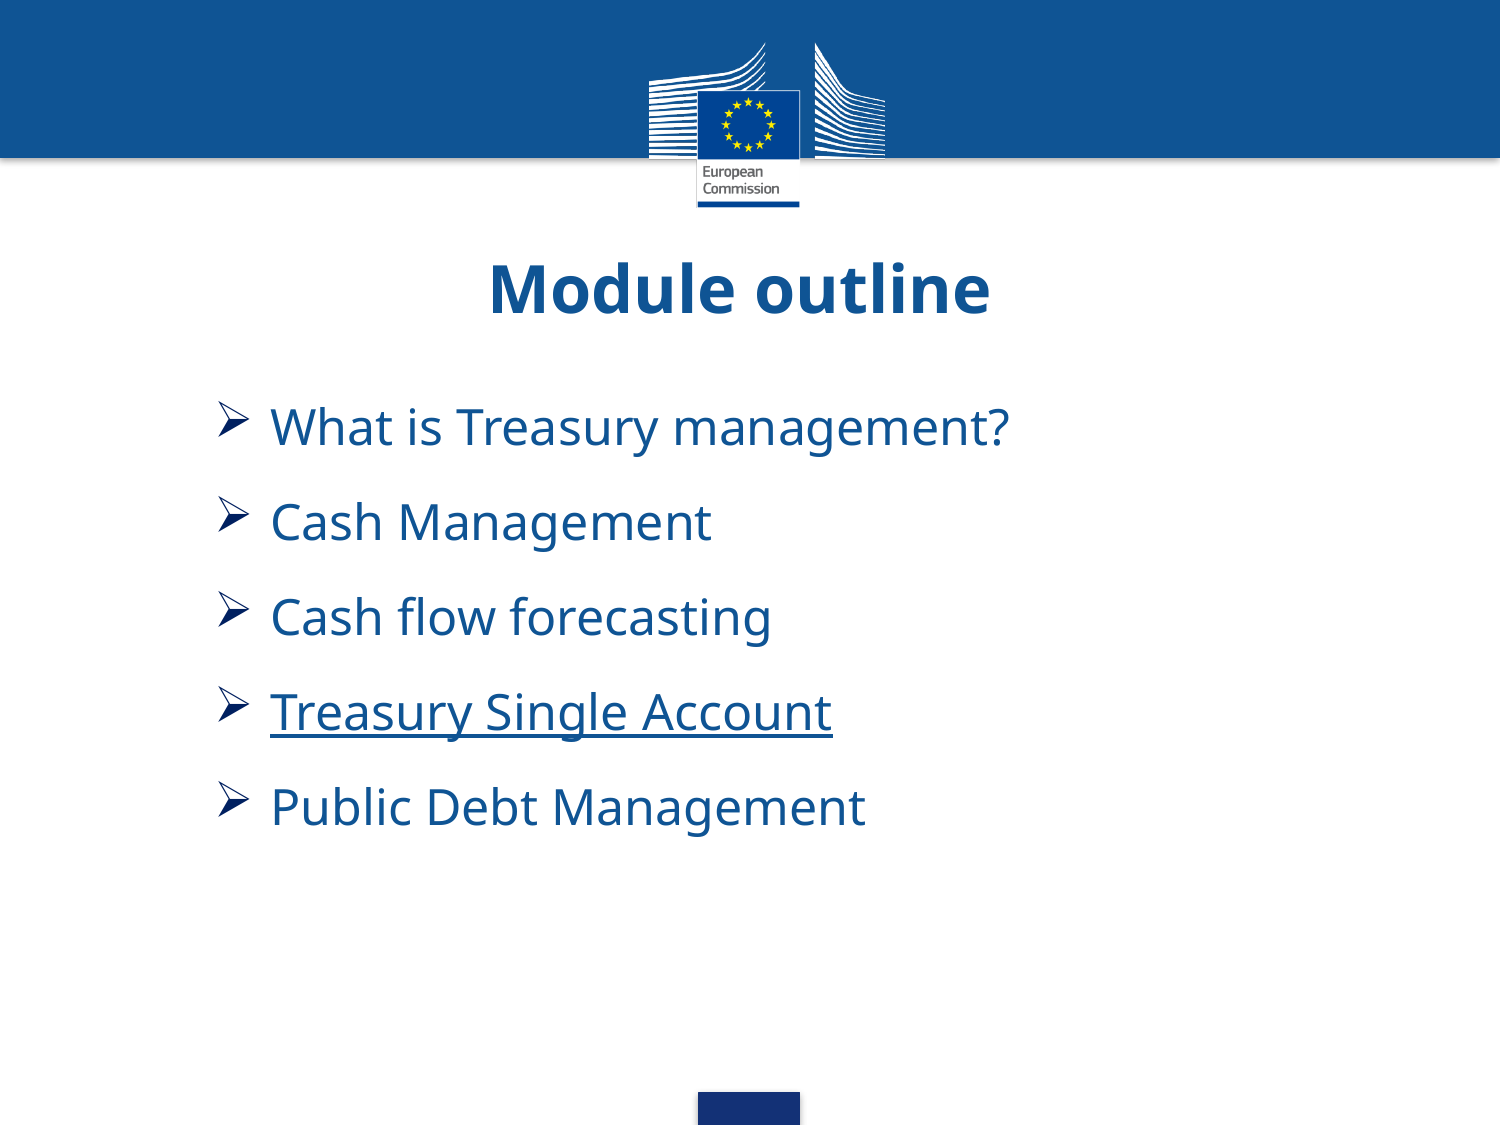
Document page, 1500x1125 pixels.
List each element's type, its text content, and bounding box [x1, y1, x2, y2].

title Module outline [64, 209, 1416, 364]
list What is Treasury management? Cash Management Cash flow forecasting Treasury Single Account Public Debt Management [198, 388, 1340, 1009]
picture [649, 42, 885, 208]
